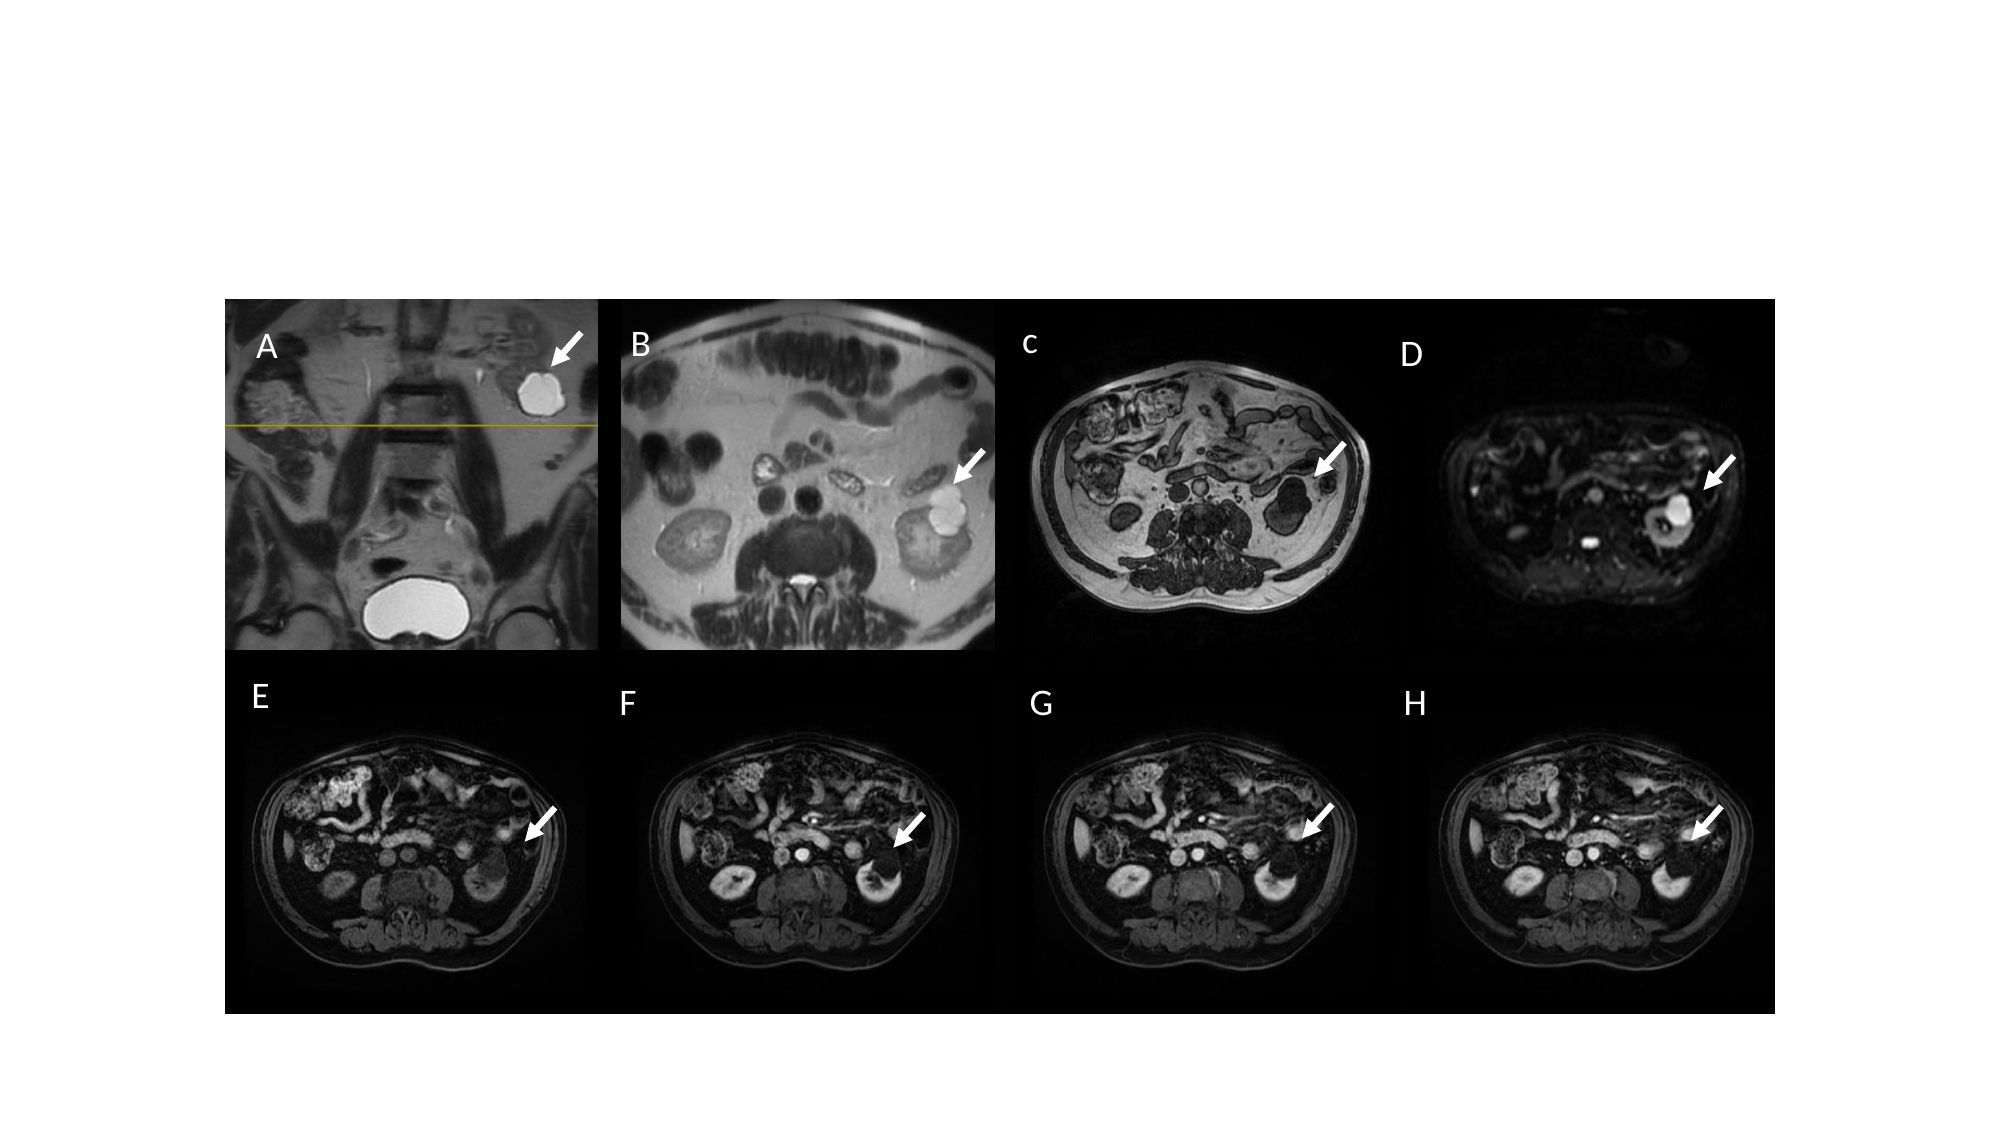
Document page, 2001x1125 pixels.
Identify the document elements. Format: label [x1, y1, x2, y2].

text_box [1314, 442, 1345, 477]
text_box [1691, 806, 1722, 841]
text_box [893, 813, 924, 848]
text_box [953, 449, 984, 485]
text_box [1703, 455, 1734, 491]
text_box [550, 332, 582, 367]
list [225, 299, 1775, 1014]
text_box [1301, 804, 1333, 839]
text_box [524, 807, 555, 842]
